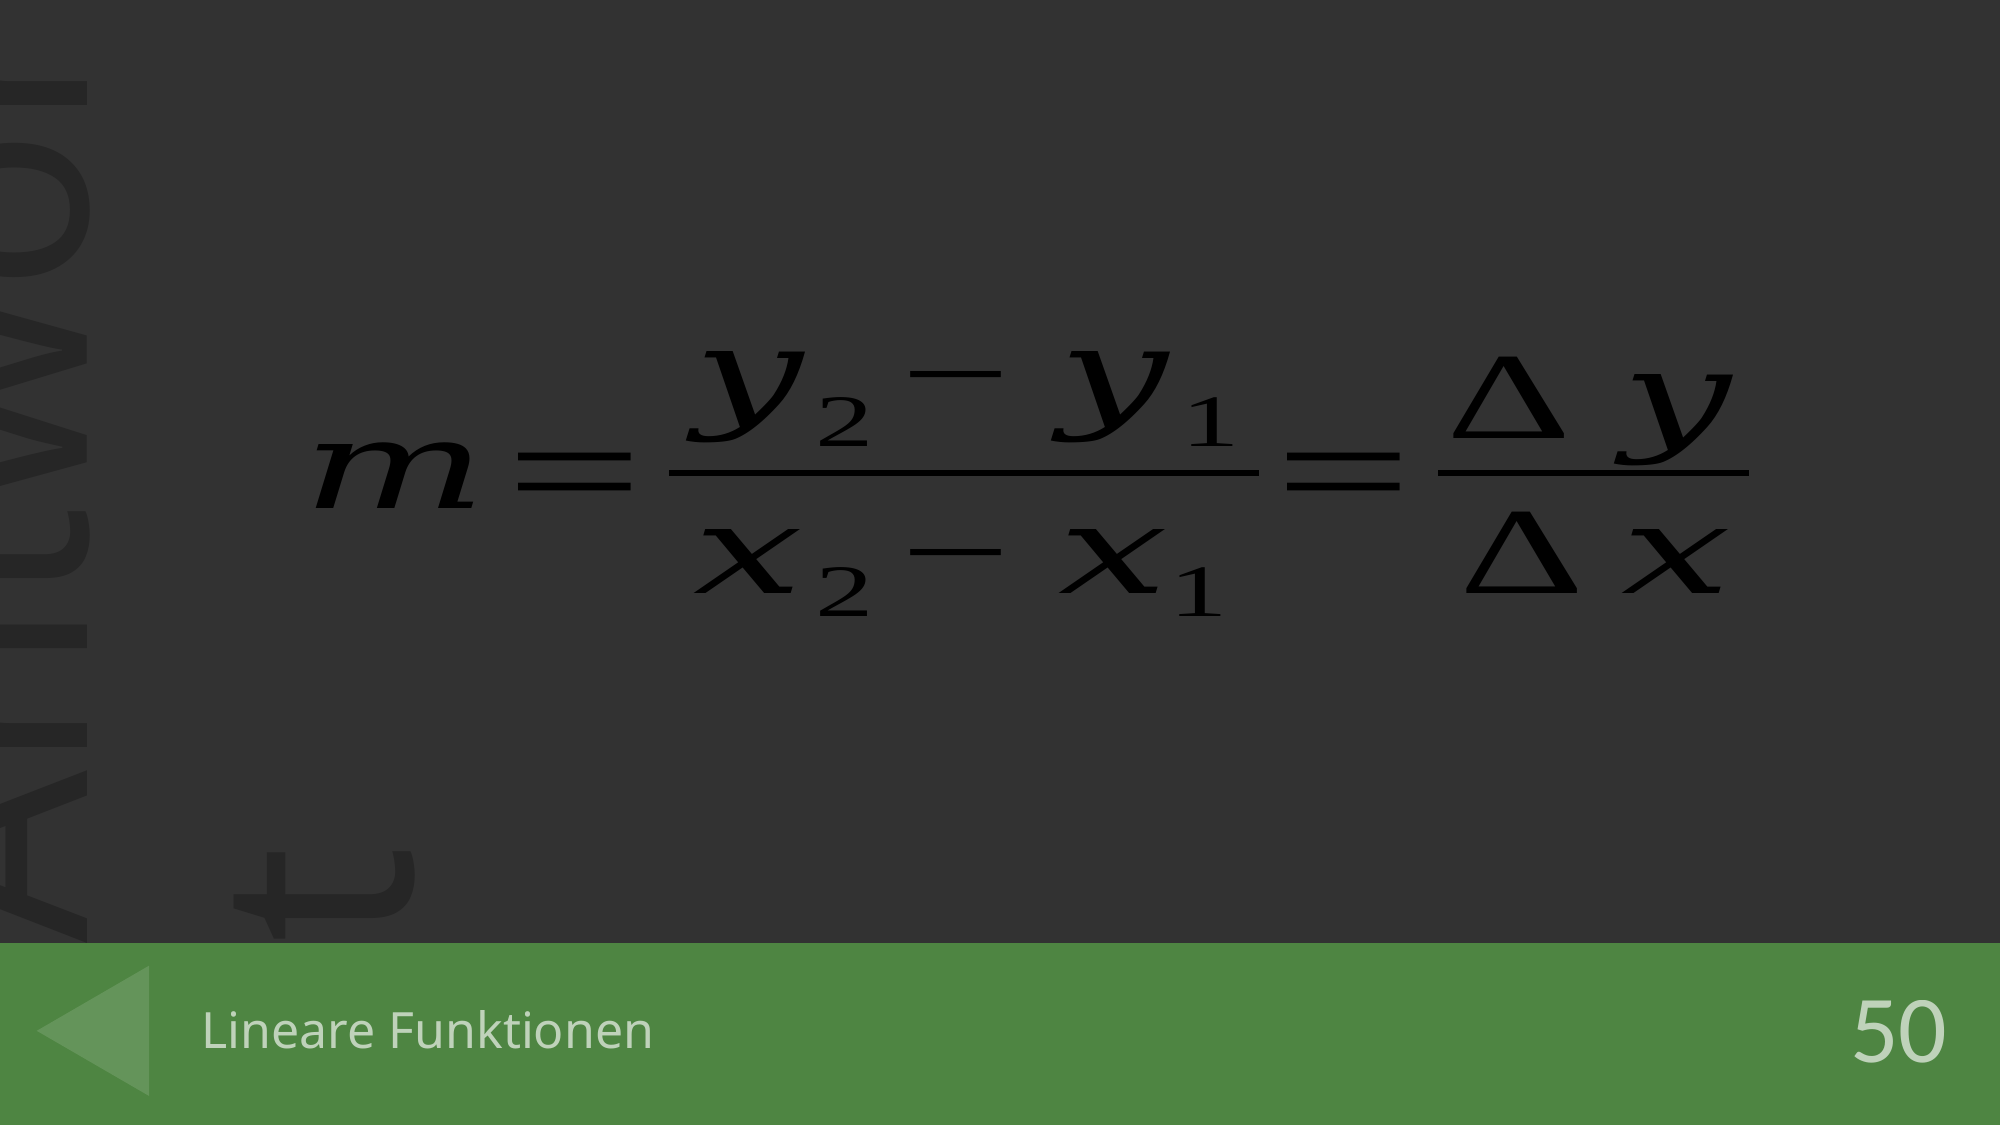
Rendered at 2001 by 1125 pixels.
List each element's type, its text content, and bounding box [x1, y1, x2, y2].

list 50 [1494, 967, 1963, 1097]
title Lineare Funktionen [185, 967, 1494, 1097]
